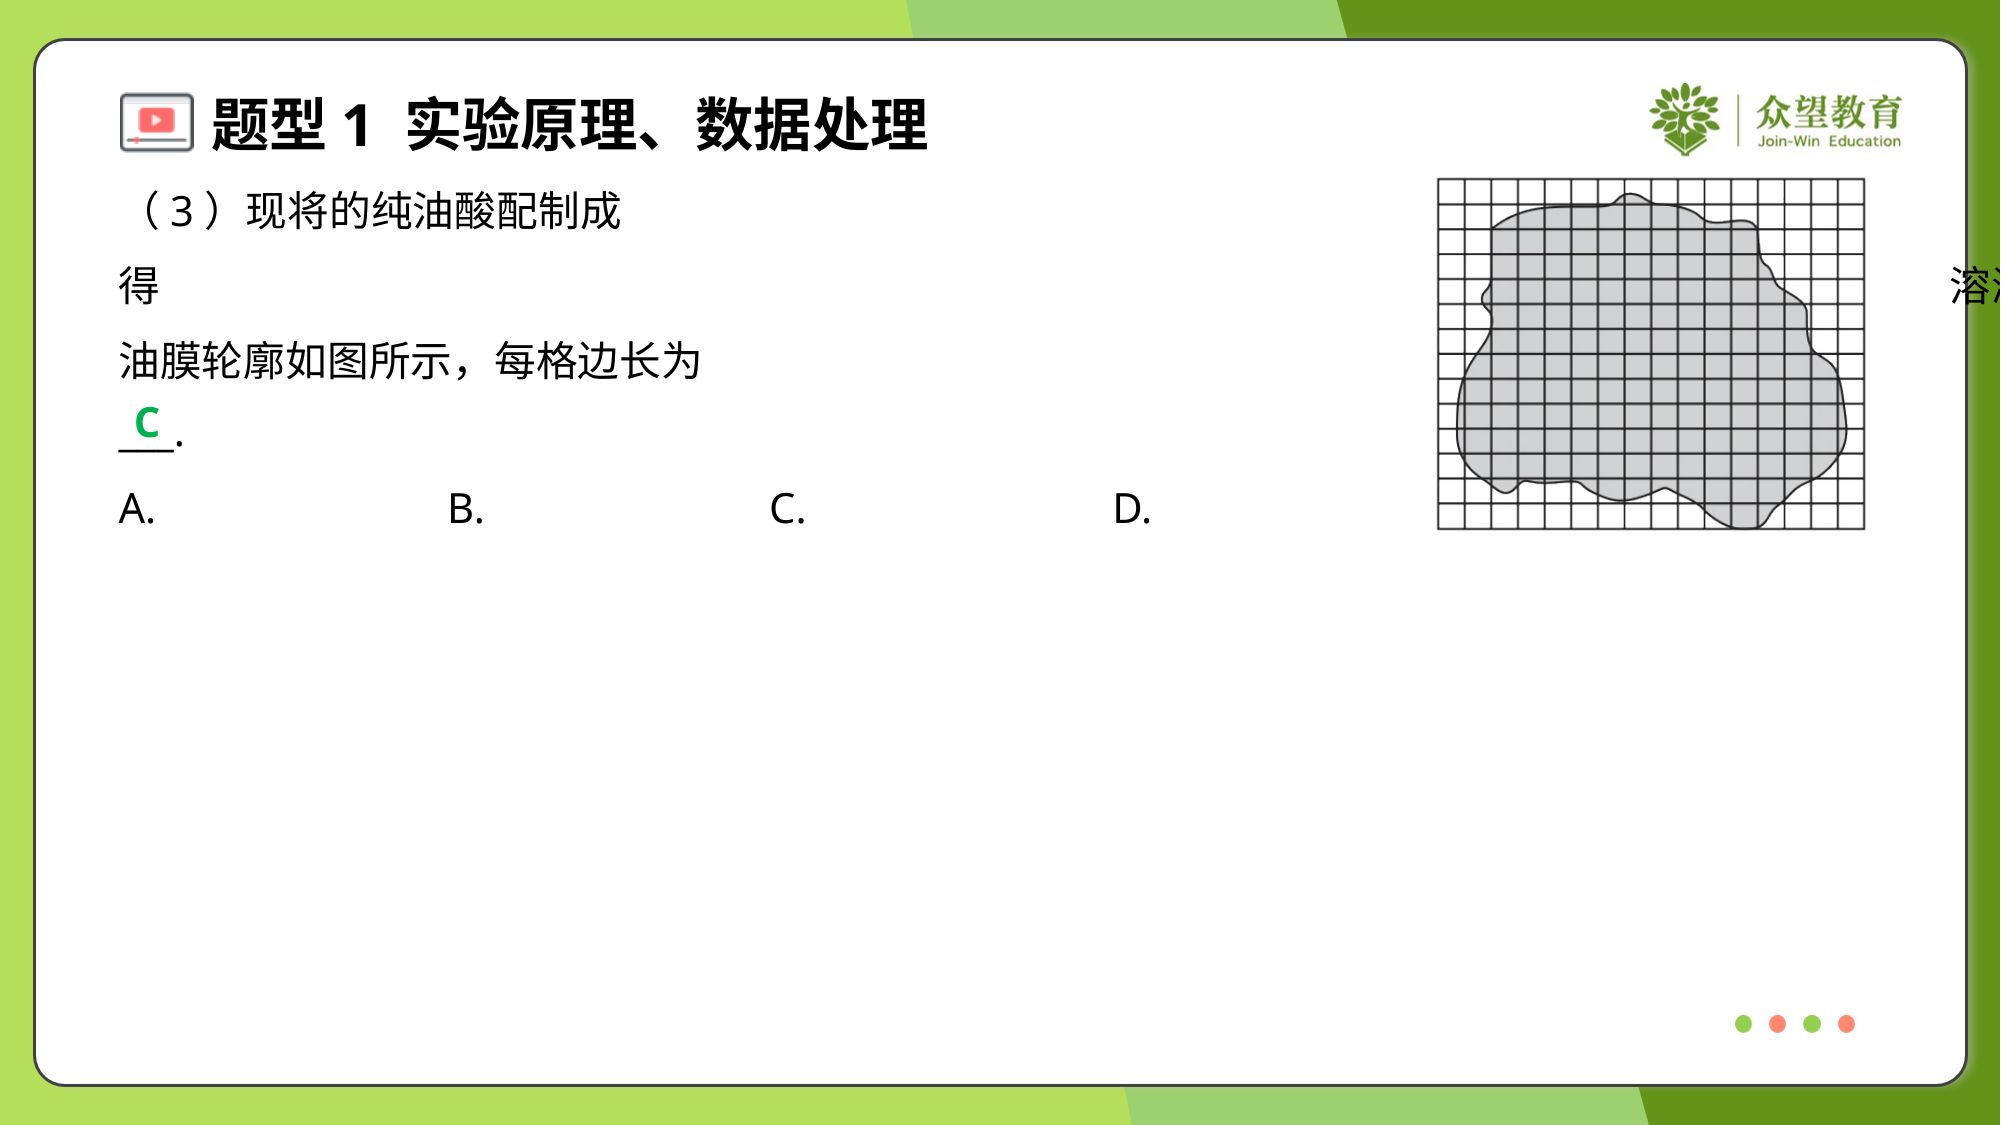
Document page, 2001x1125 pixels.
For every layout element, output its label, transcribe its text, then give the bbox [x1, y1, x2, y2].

text_box C [117, 375, 177, 439]
picture [0, 0, 2000, 1125]
